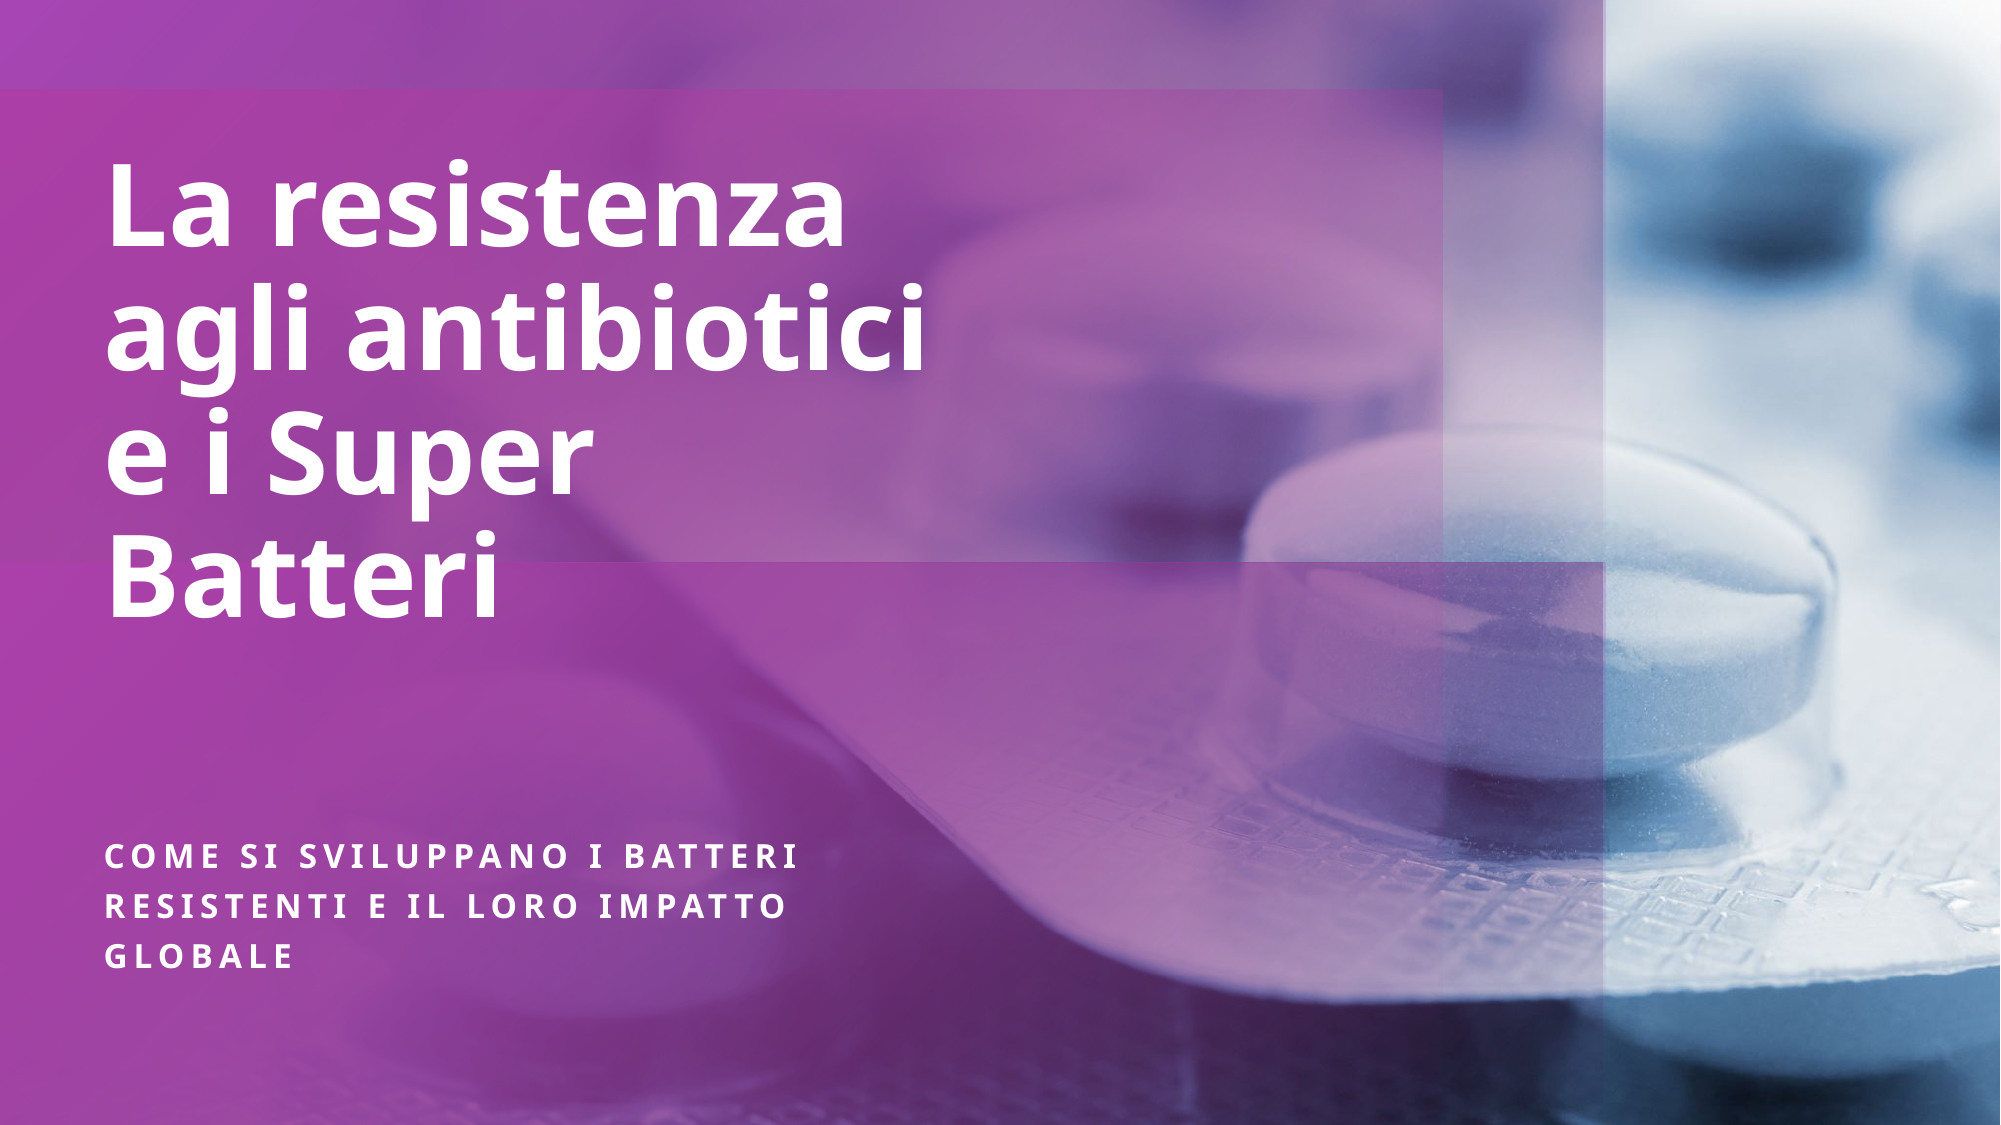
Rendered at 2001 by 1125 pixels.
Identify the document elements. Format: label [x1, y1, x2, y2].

picture [1606, 0, 2000, 1125]
text_box [0, 0, 1606, 1125]
